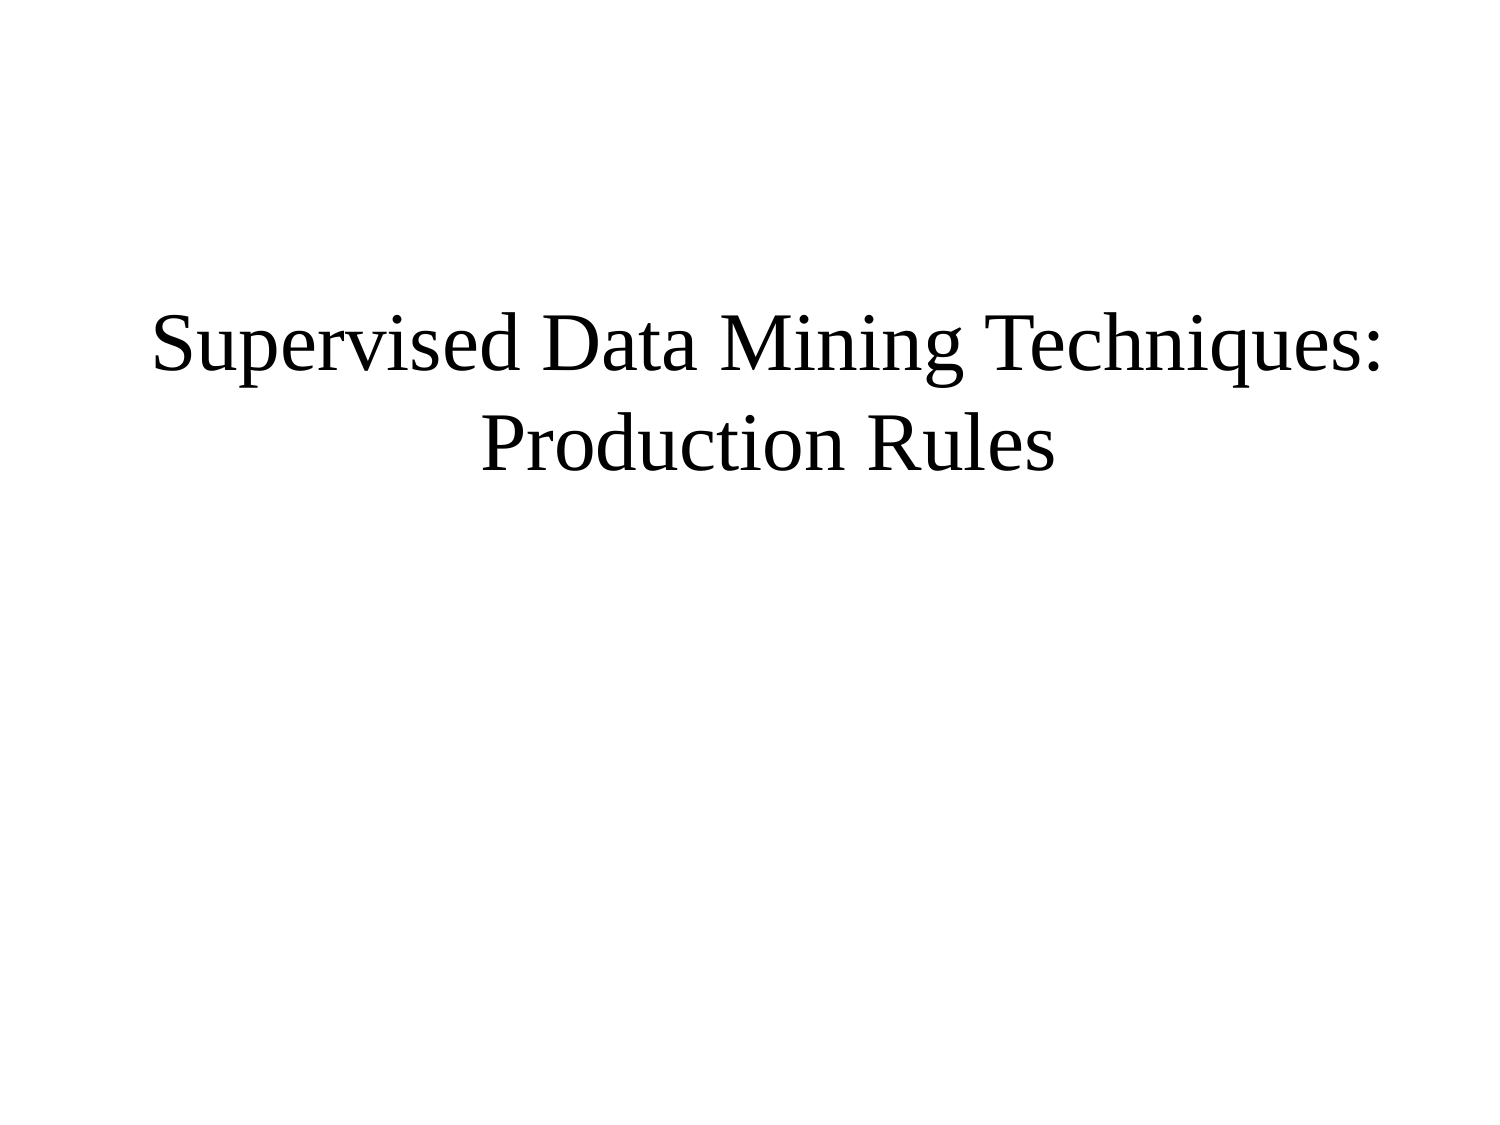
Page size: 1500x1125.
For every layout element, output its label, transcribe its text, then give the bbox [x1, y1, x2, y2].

title Supervised Data Mining Techniques: Production Rules [87, 224, 1450, 550]
